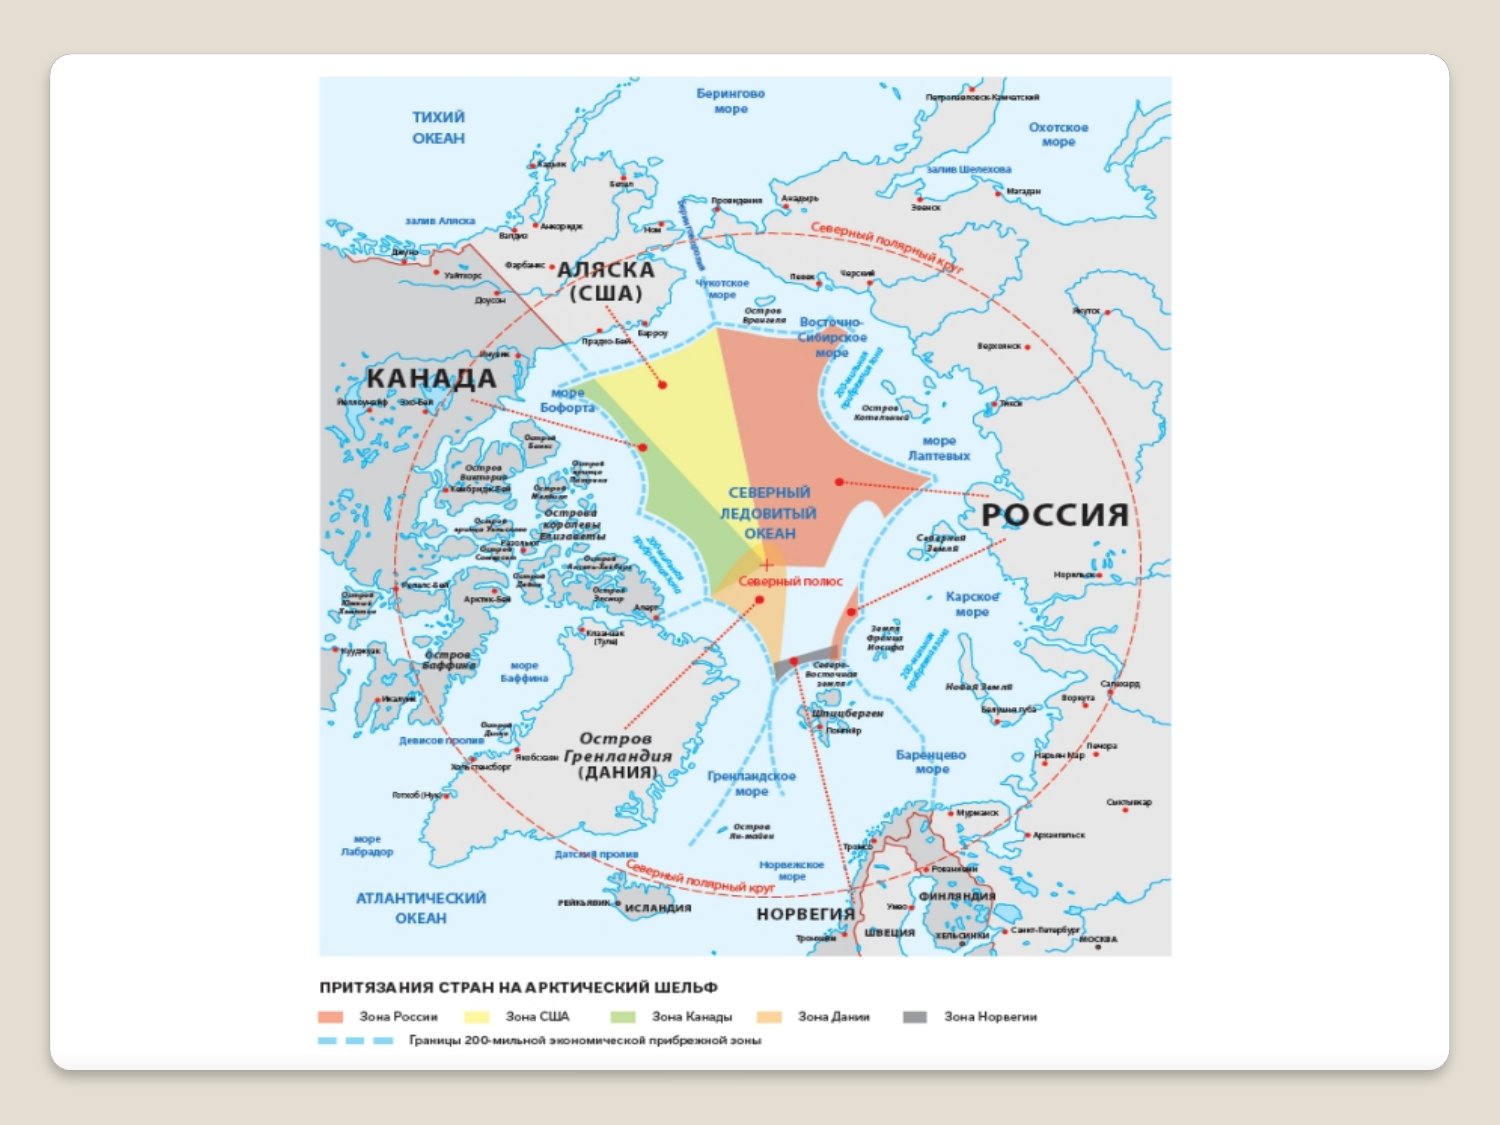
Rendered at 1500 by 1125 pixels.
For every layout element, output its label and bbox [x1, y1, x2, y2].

picture [292, 58, 1196, 1055]
